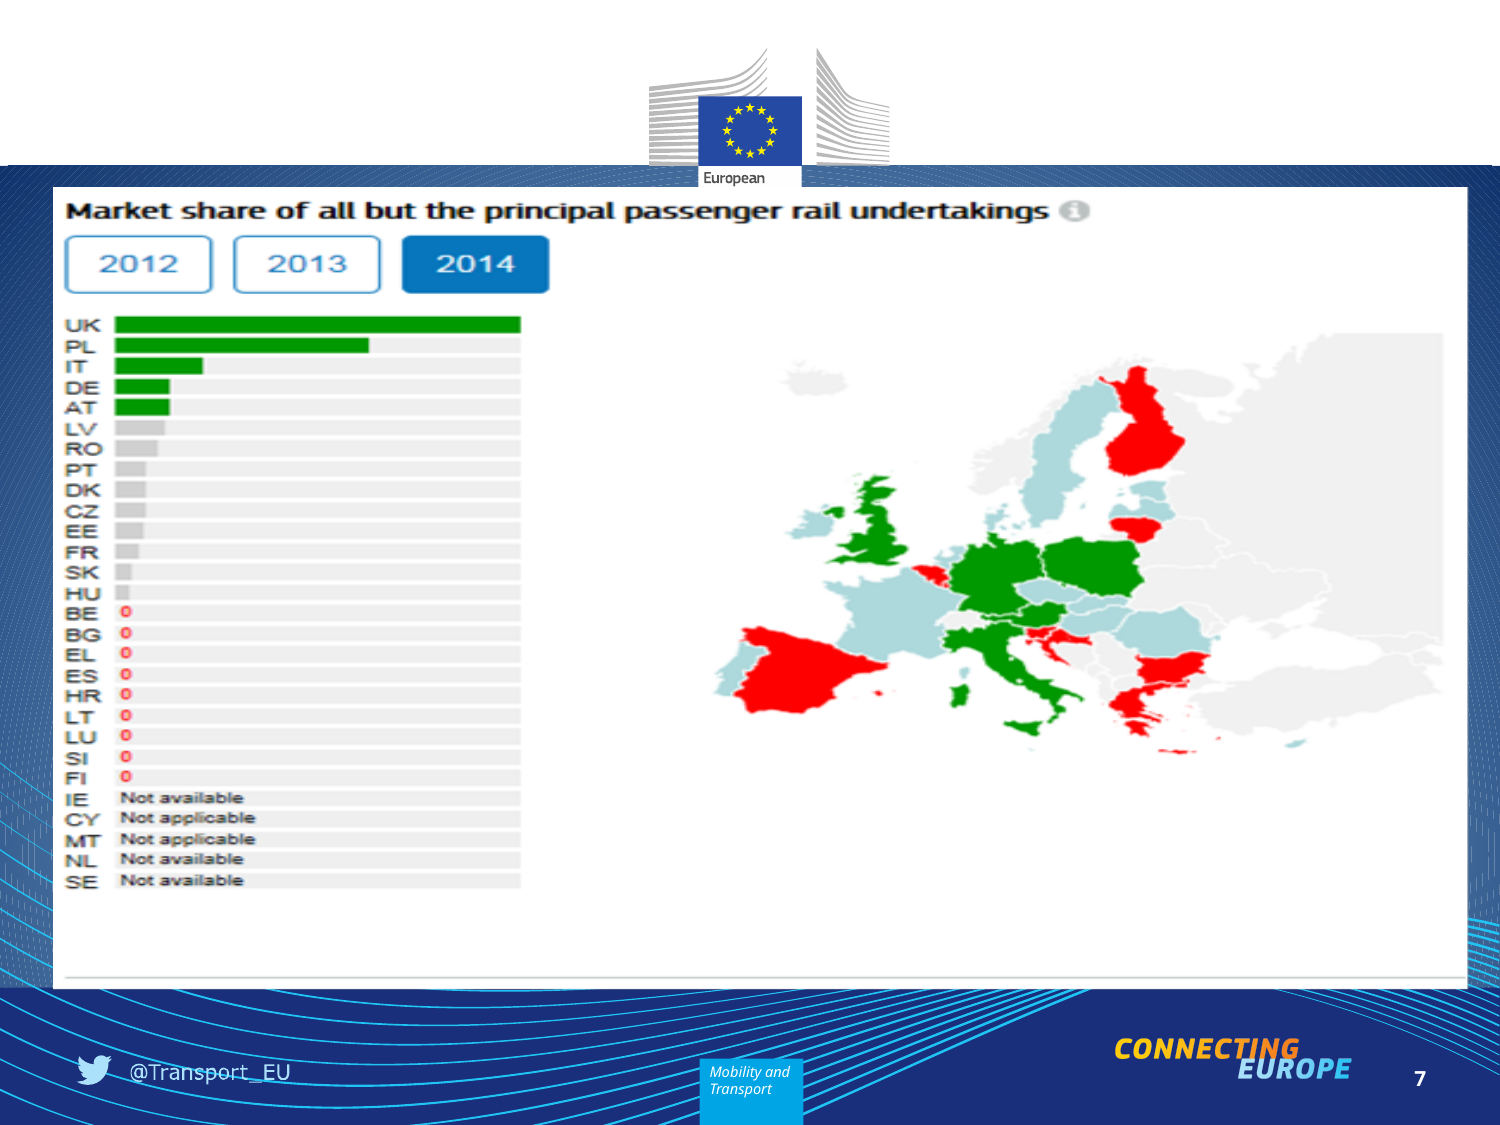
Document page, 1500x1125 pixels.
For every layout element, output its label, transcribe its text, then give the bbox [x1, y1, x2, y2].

text_box 7 [1399, 1058, 1459, 1099]
picture [53, 187, 1471, 991]
picture [1112, 1036, 1355, 1081]
